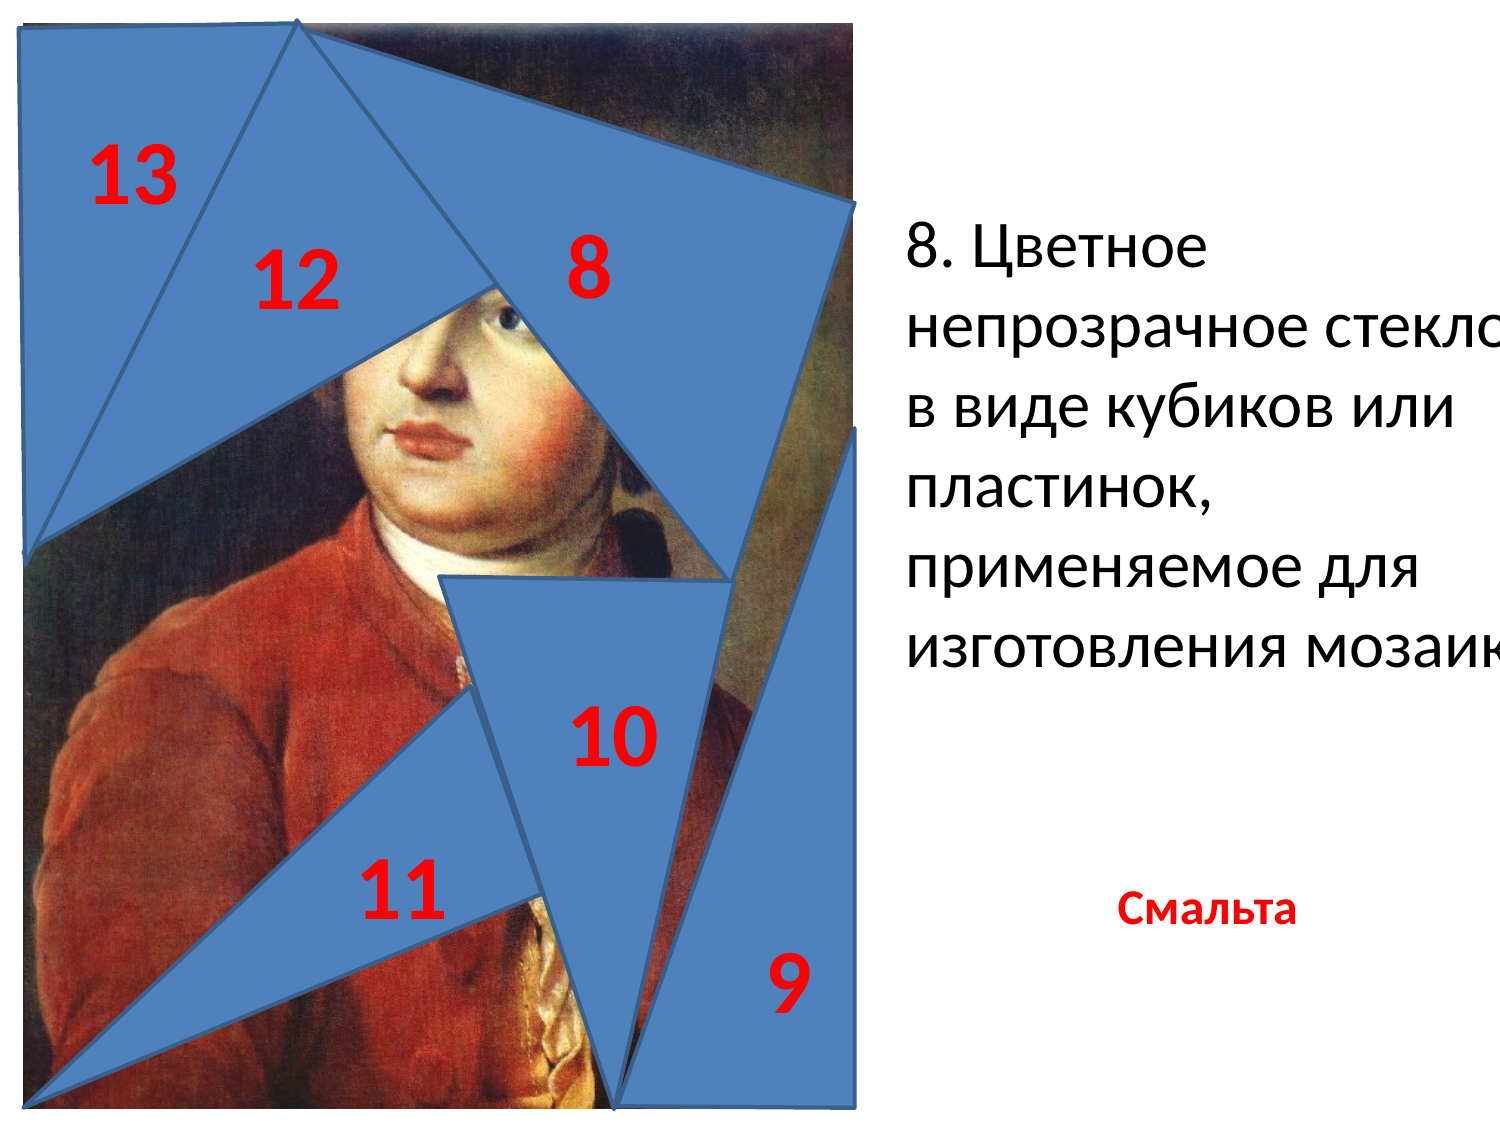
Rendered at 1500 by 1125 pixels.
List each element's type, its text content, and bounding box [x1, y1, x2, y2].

text_box Смальта [1102, 867, 1313, 942]
picture [23, 23, 853, 1110]
text_box 8. Цветное непрозрачное стекло в виде кубиков или пластинок, применяемое для изготовления мозаик. [890, 199, 1500, 762]
